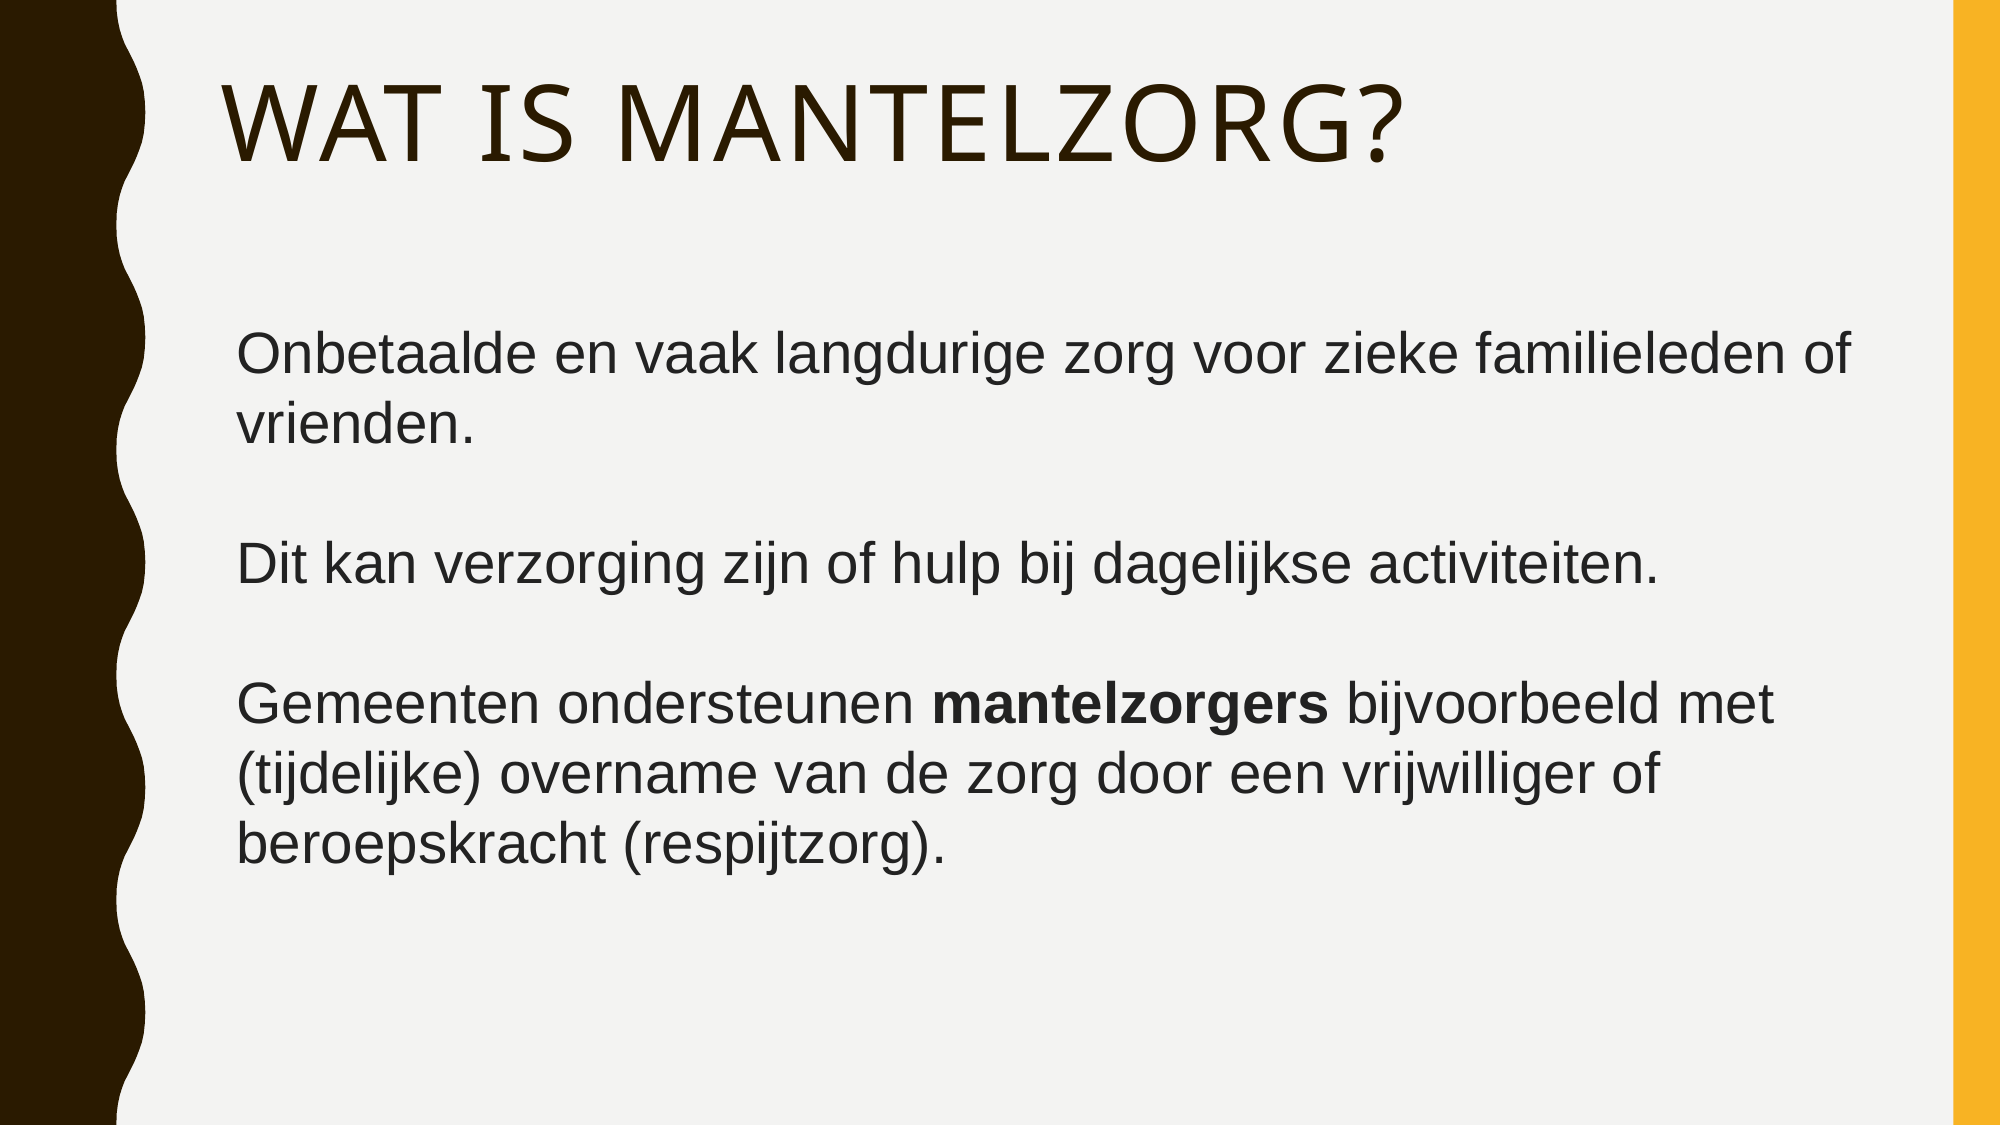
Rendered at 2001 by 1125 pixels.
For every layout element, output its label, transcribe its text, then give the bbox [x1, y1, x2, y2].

text_box Onbetaalde en vaak langdurige zorg voor zieke familieleden of vrienden. Dit kan verzorging zijn of hulp bij dagelijkse activiteiten. Gemeenten ondersteunen mantelzorgers bijvoorbeeld met (tijdelijke) overname van de zorg door een vrijwilliger of beroepskracht (respijtzorg). [221, 307, 1875, 882]
title Wat is mantelzorg? [205, 62, 1875, 308]
